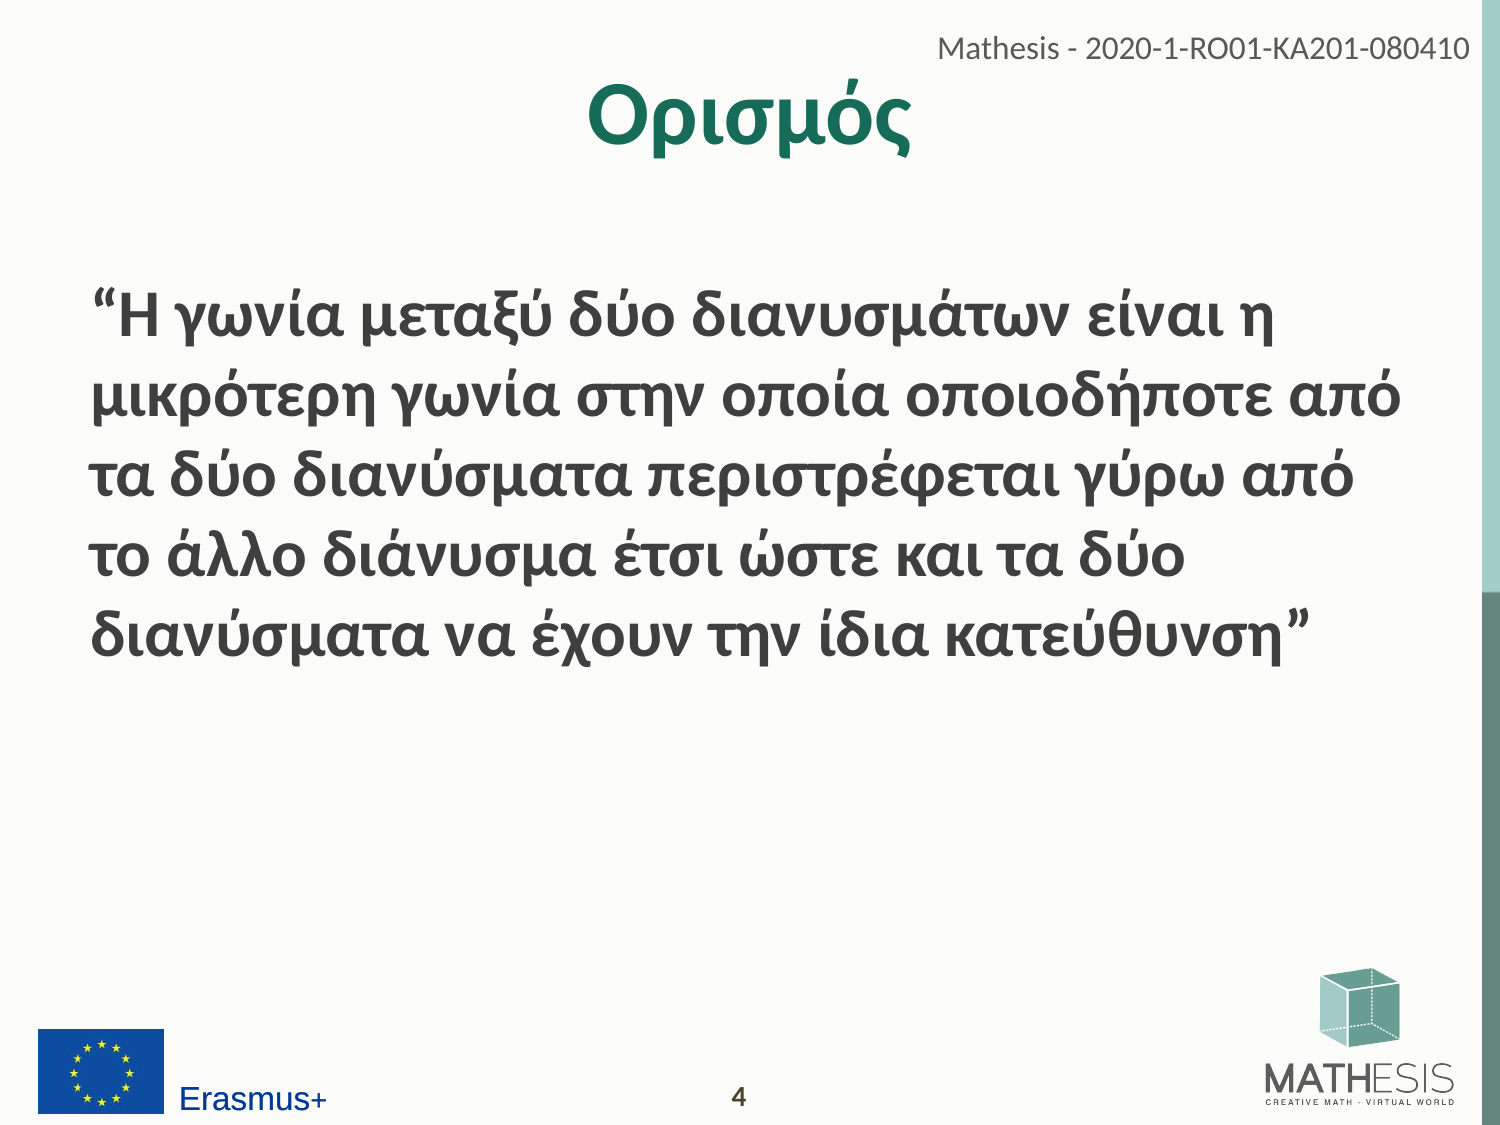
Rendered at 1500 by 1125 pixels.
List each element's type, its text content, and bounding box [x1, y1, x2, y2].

list “Η γωνία μεταξύ δύο διανυσμάτων είναι η μικρότερη γωνία στην οποία οποιοδήποτε από τα δύο διανύσματα περιστρέφεται γύρω από το άλλο διάνυσμα έτσι ώστε και τα δύο διανύσματα να έχουν την ίδια κατεύθυνση” [75, 262, 1425, 1005]
picture [38, 1029, 164, 1114]
title Ορισμός [75, 45, 1425, 233]
